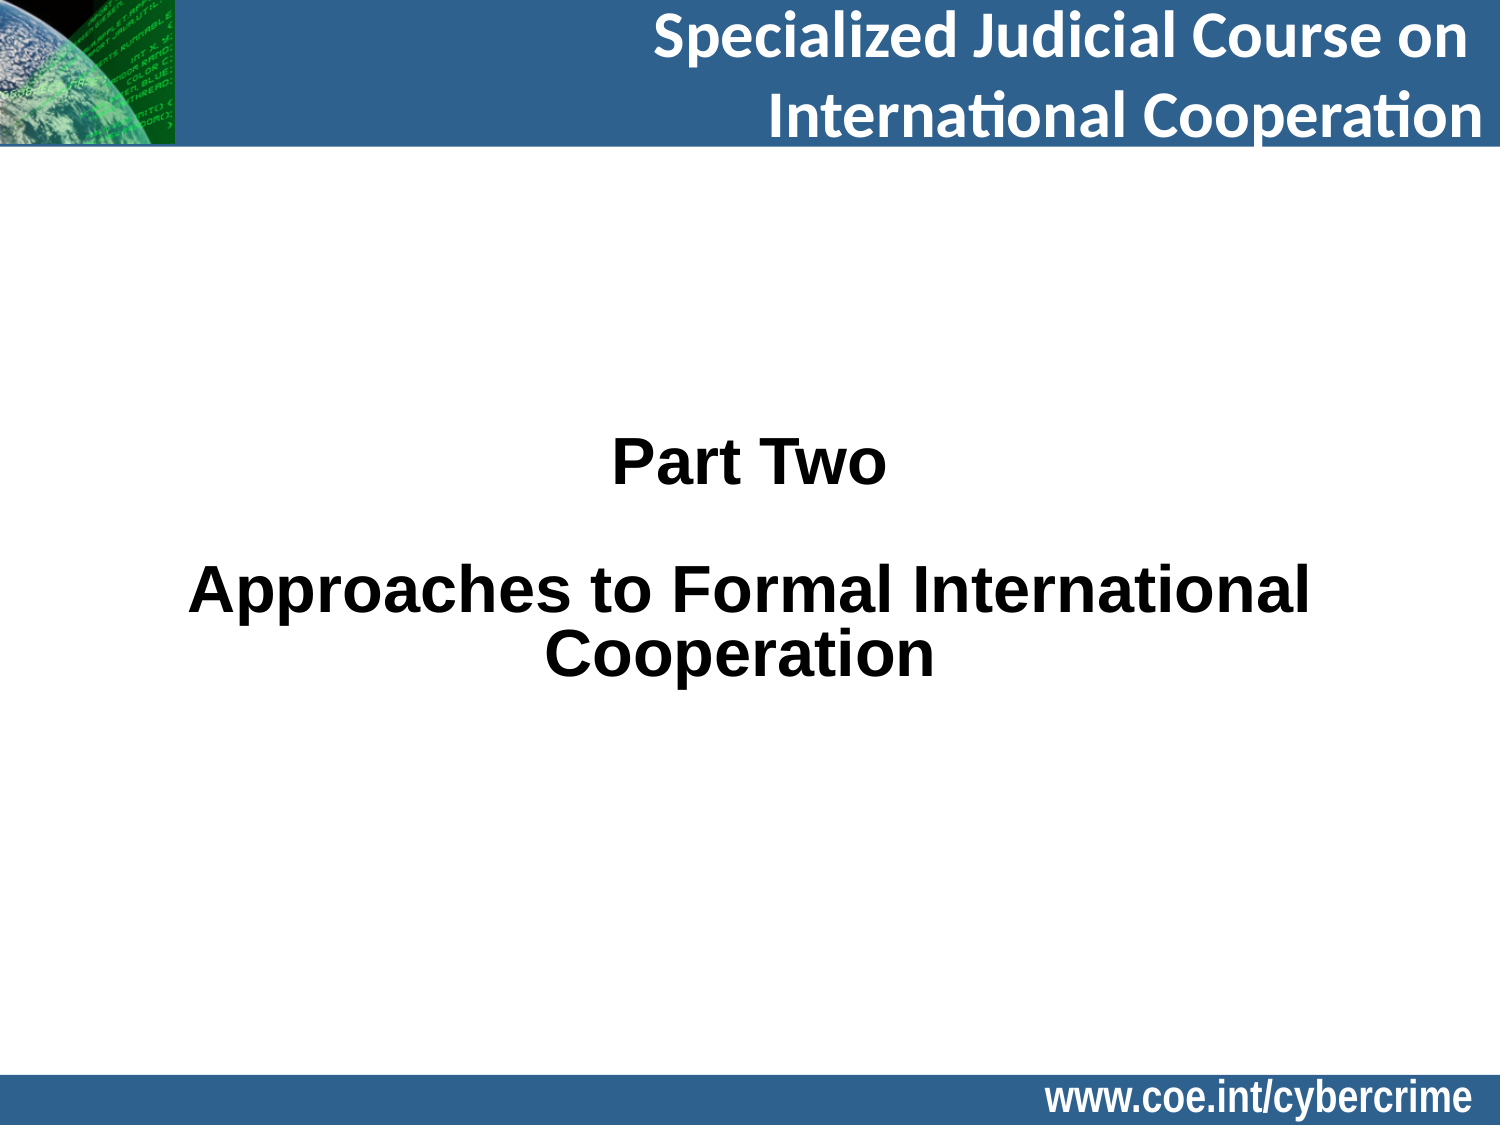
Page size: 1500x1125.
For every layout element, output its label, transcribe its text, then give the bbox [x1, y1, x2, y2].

text_box Part Two Approaches to Formal International Cooperation [50, 425, 1450, 697]
text_box Specialized Judicial Course on International Cooperation [177, 0, 1500, 149]
text_box [0, 1073, 1030, 1125]
text_box www.coe.int/cybercrime [1030, 1059, 1500, 1125]
picture [0, 0, 175, 144]
